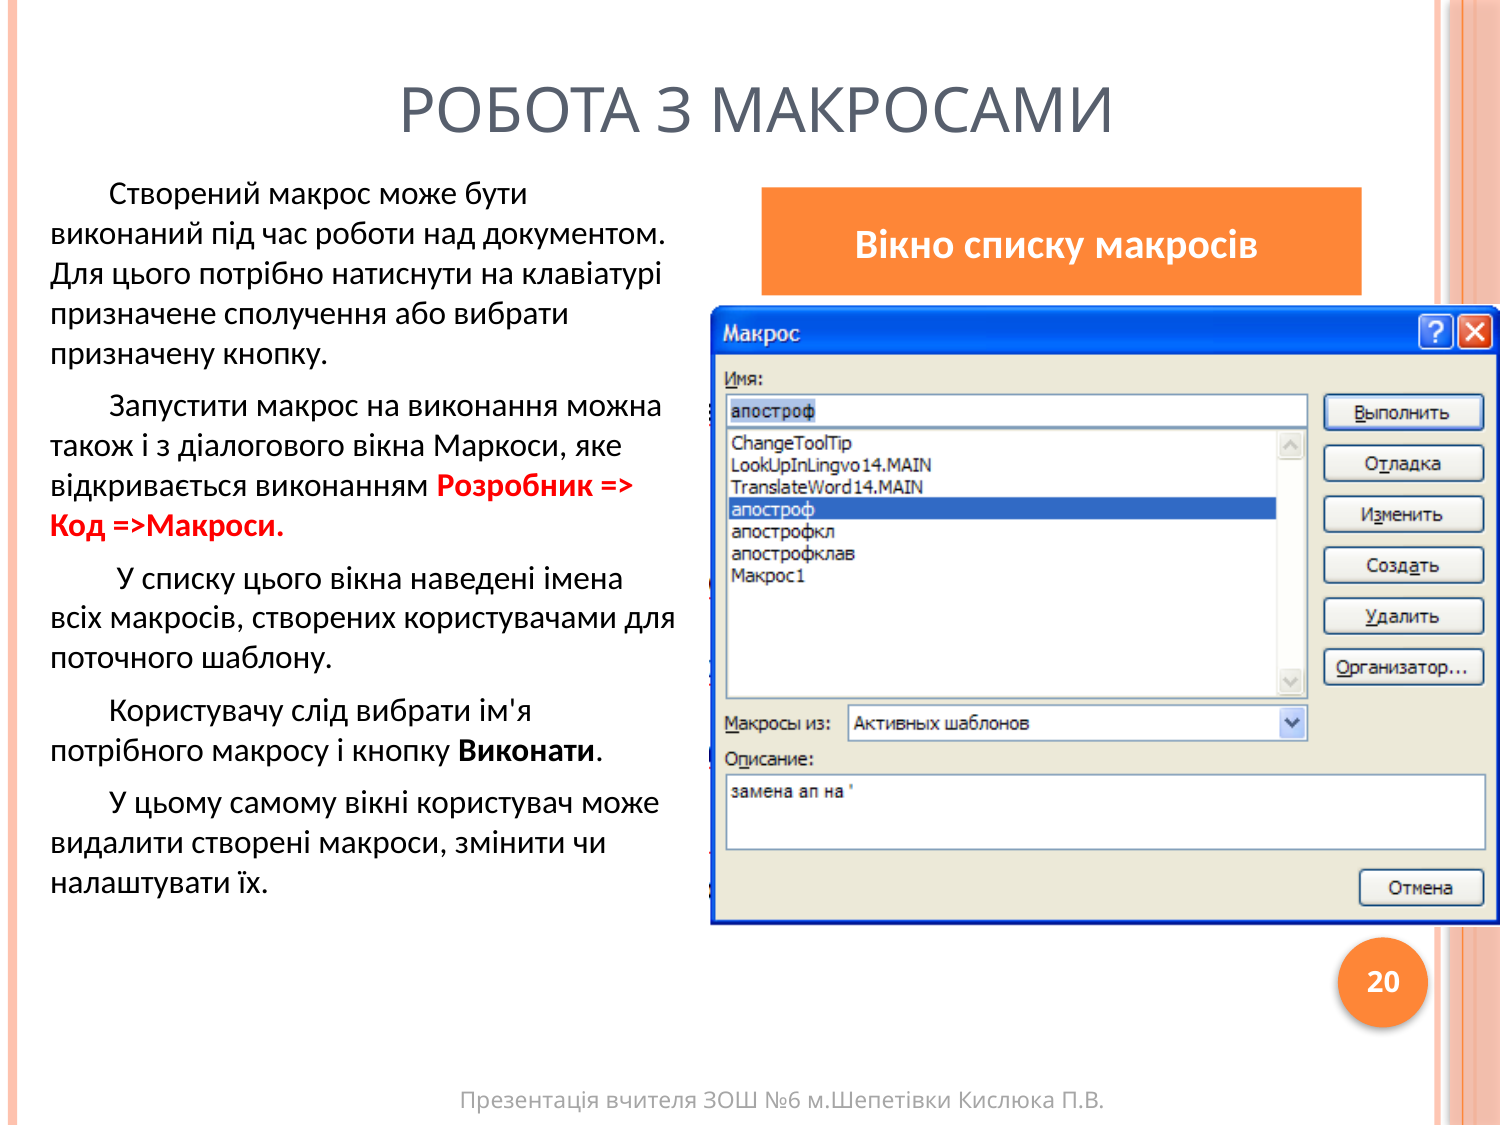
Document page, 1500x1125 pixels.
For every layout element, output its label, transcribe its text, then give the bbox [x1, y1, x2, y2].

list Створений макрос може бути виконаний під час роботи над документом. Для цього потрібно натиснути на клавіатурі призначене сполучення або вибрати призначену кнопку. Запустити макрос на виконання можна також і з діалогового вікна Маркоси, яке відкривається виконанням Розробник => Код =>Макроси. У списку цього вікна наведені імена всіх макросів, створених користувачами для поточного шаблону. Користувачу слід вибрати ім'я потрібного макросу і кнопку Виконати. У цьому самому вікні користувач може видалити створені макроси, змінити чи налаштувати їх. [35, 164, 698, 1043]
list Вікно списку макросів [761, 187, 1362, 296]
title Робота з макросами [82, 0, 1432, 153]
text_box Презентація вчителя ЗОШ №6 м.Шепетівки Кислюка П.В. [339, 1078, 1225, 1125]
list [708, 304, 1500, 927]
slide_number 20 [1333, 940, 1434, 1027]
